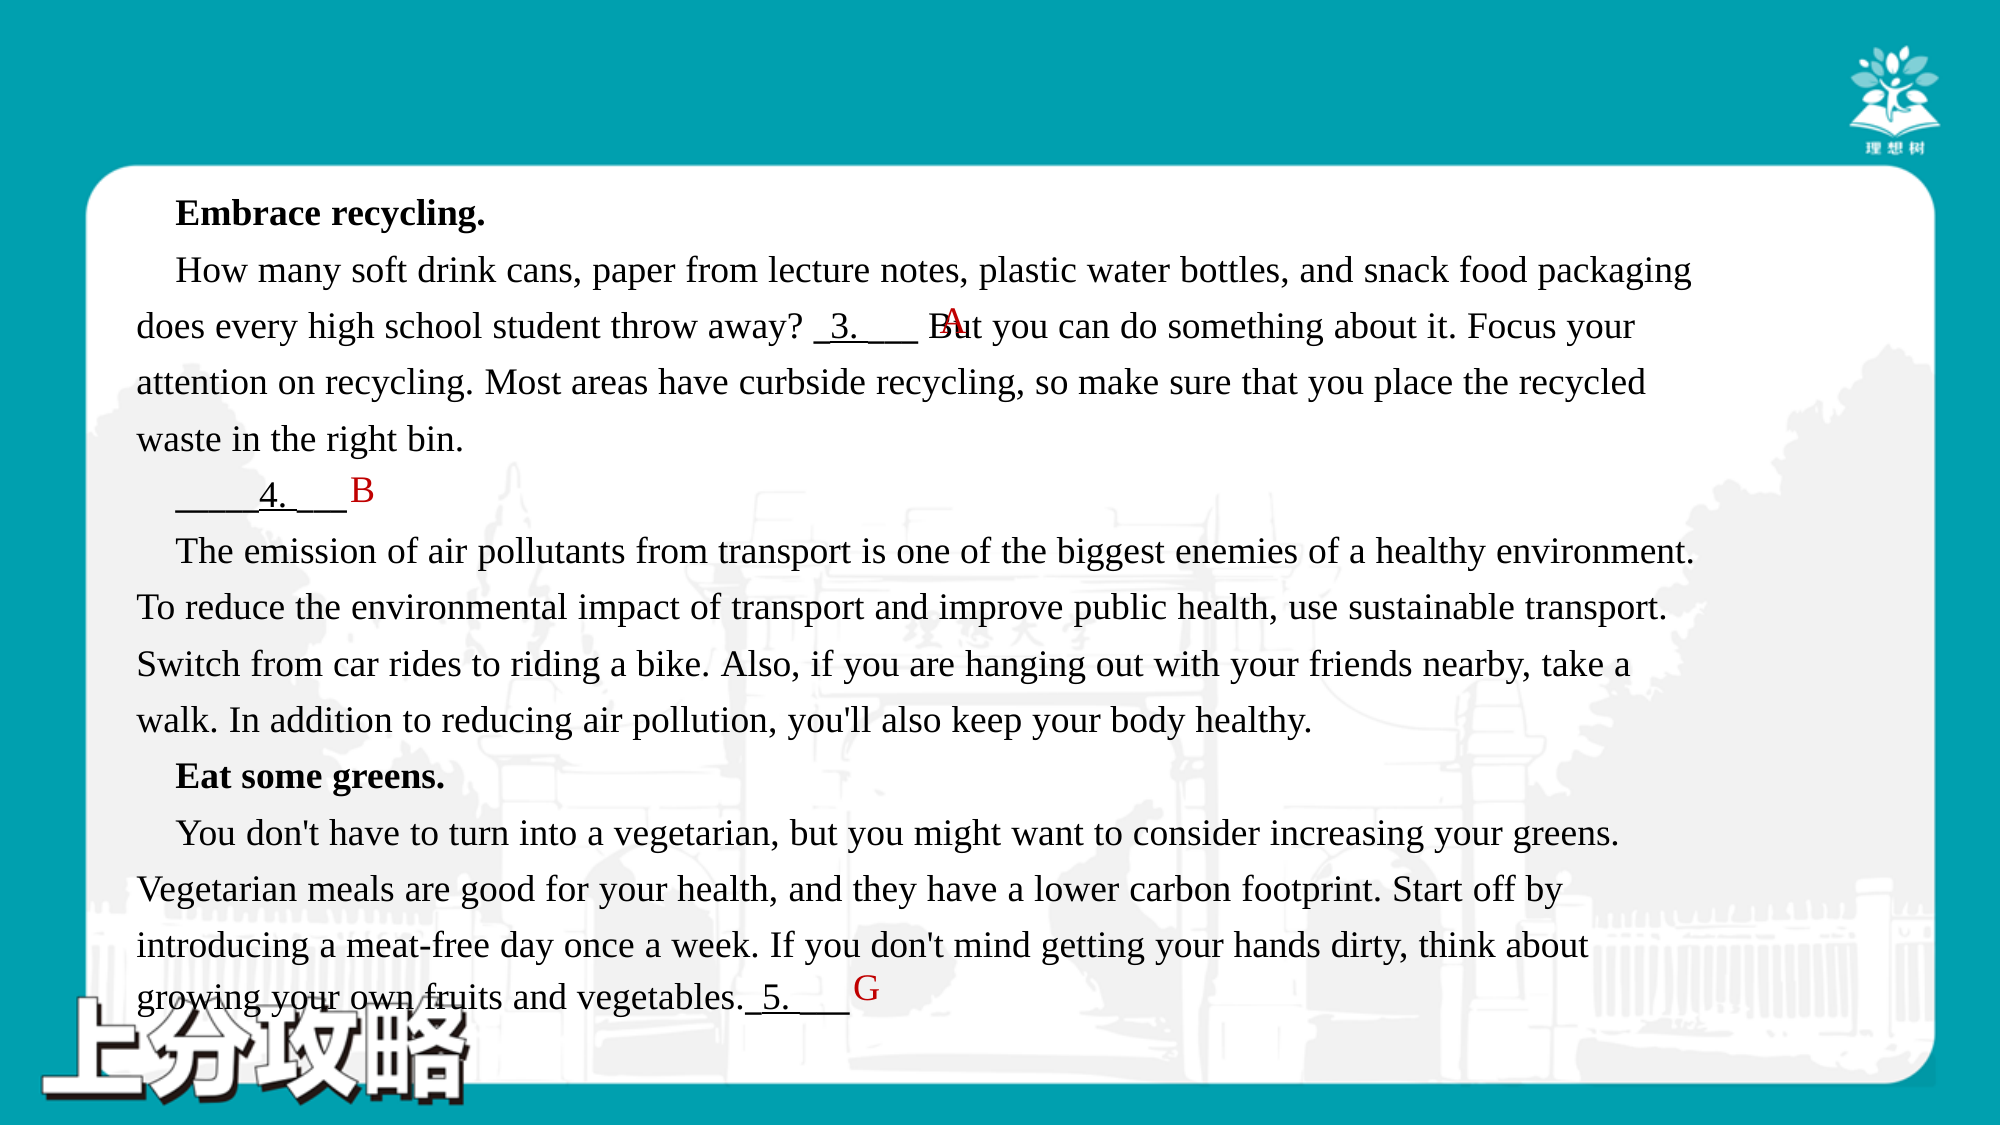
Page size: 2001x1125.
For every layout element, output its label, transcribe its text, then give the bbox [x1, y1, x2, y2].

text_box A [925, 284, 981, 337]
text_box G [839, 956, 894, 1005]
text_box Embrace recycling. How many soft drink cans, paper from lecture notes, plastic water bottles, and snack food packaging does every high school student throw away? _3. ___ But you can do something about it. Focus your attention on recycling. Most areas have curbside recycling, so make sure that you place the recycled waste in the right bin. _____4. ___ The emission of air pollutants from transport is one of the biggest enemies of a healthy environment. To reduce the environmental impact of transport and improve public health, use sustainable transport. Switch from car rides to riding a bike. Also, if you are hanging out with your friends nearby, take a walk. In addition to reducing air pollution, you'll also keep your body healthy. Eat some greens. You don't have to turn into a vegetarian, but you might want to consider increasing your greens. Vegetarian meals are good for your health, and they have a lower carbon footprint. Start off by introducing a meat-free day once a week. If you don't mind getting your hands dirty, think about growing your own fruits and vegetables._5. ___#6.1 [136, 177, 1865, 1012]
text_box B [336, 453, 389, 506]
picture [0, 0, 2000, 1125]
